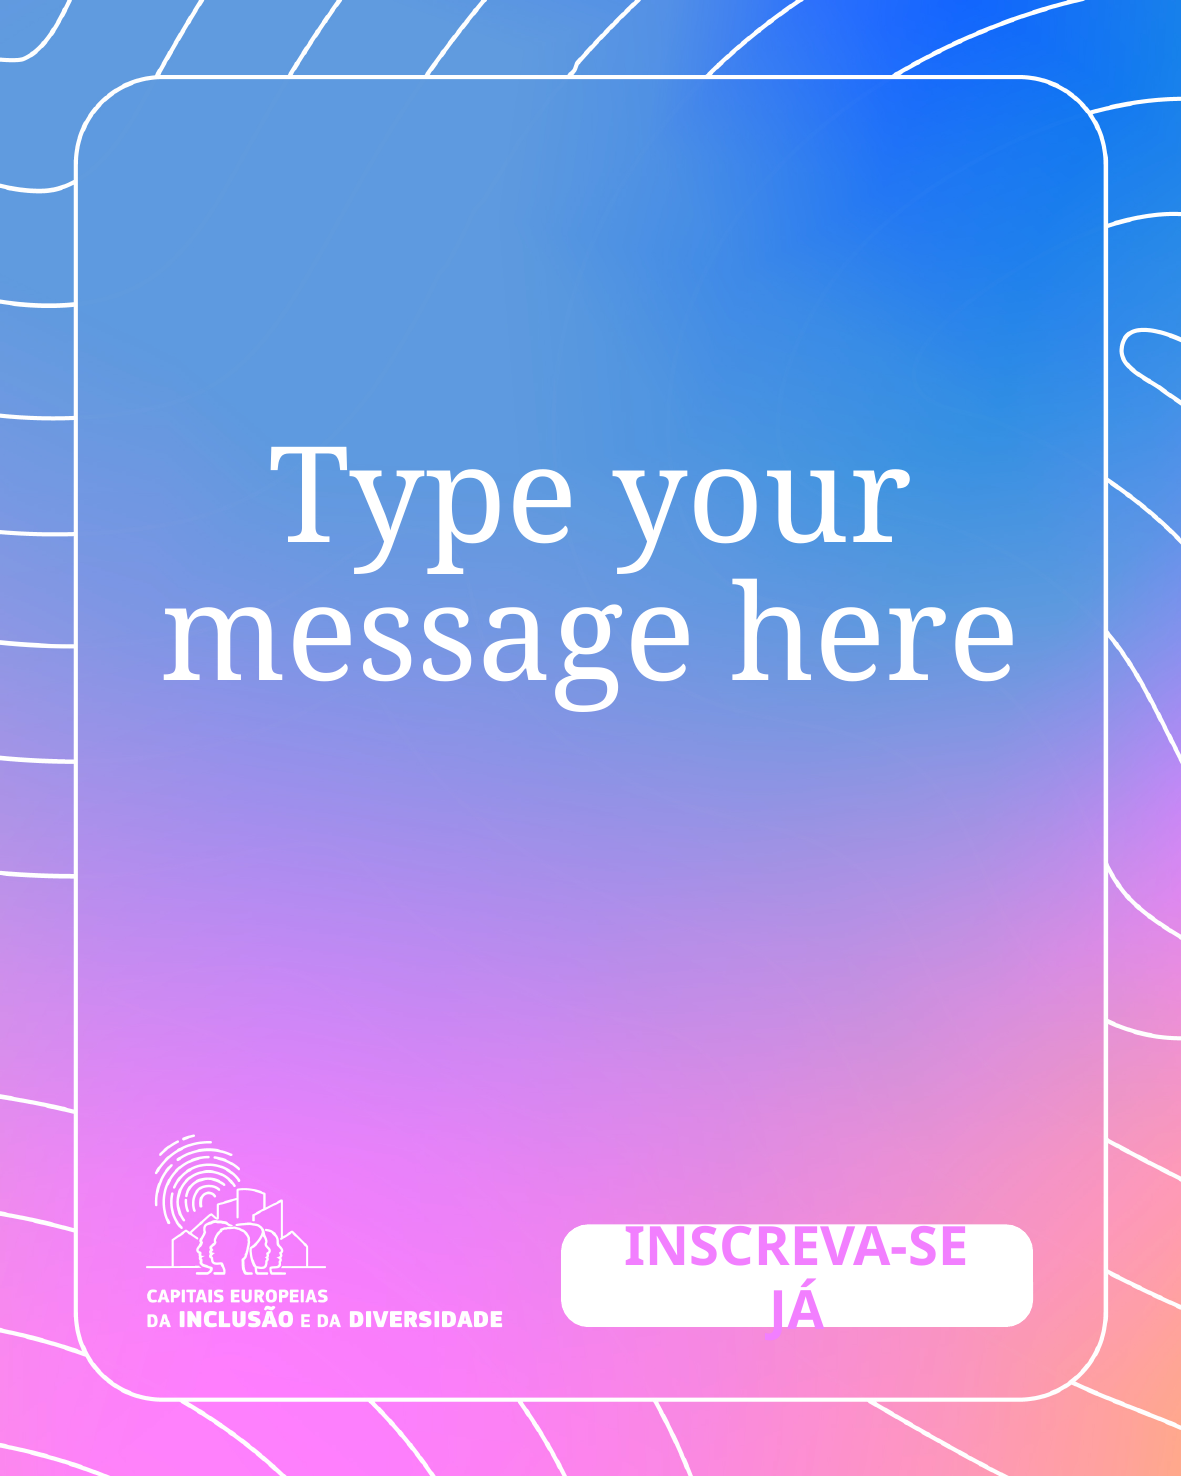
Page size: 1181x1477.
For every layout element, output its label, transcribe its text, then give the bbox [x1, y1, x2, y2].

picture [0, 0, 1181, 1476]
title Type your message here [88, 161, 1093, 977]
text_box INSCREVA-SE JÁ [575, 1238, 1019, 1313]
